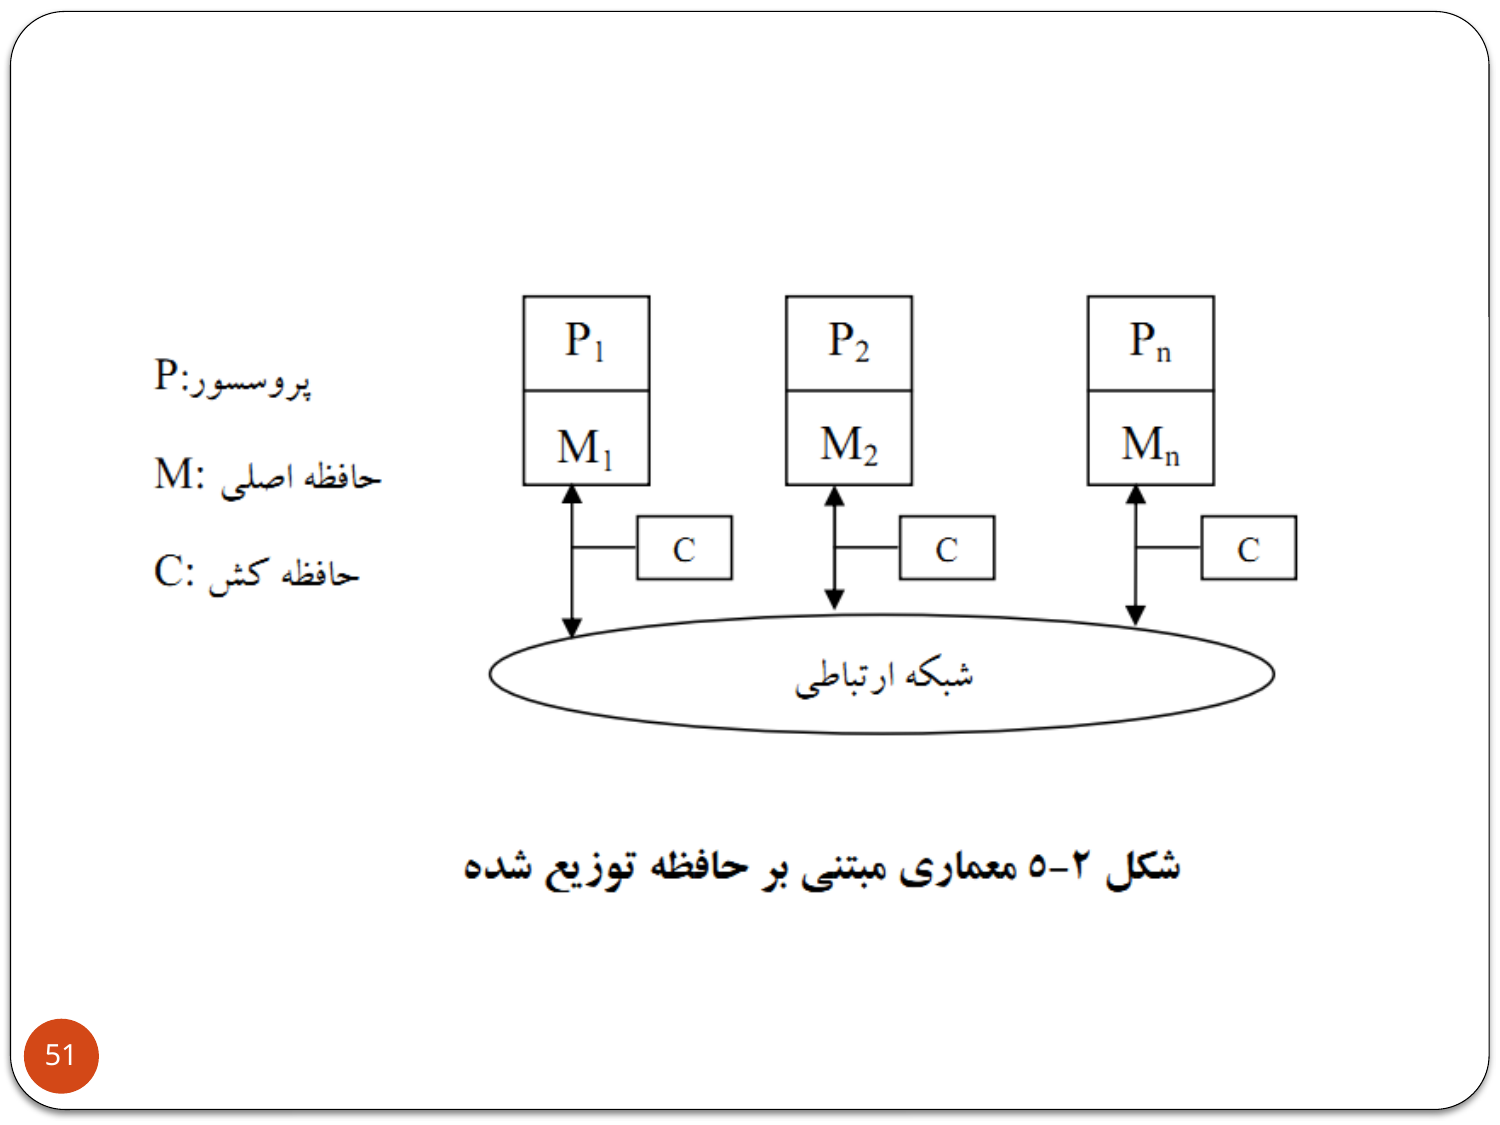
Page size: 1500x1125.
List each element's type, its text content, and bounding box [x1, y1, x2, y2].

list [124, 224, 1331, 942]
slide_number 51 [23, 1018, 99, 1094]
